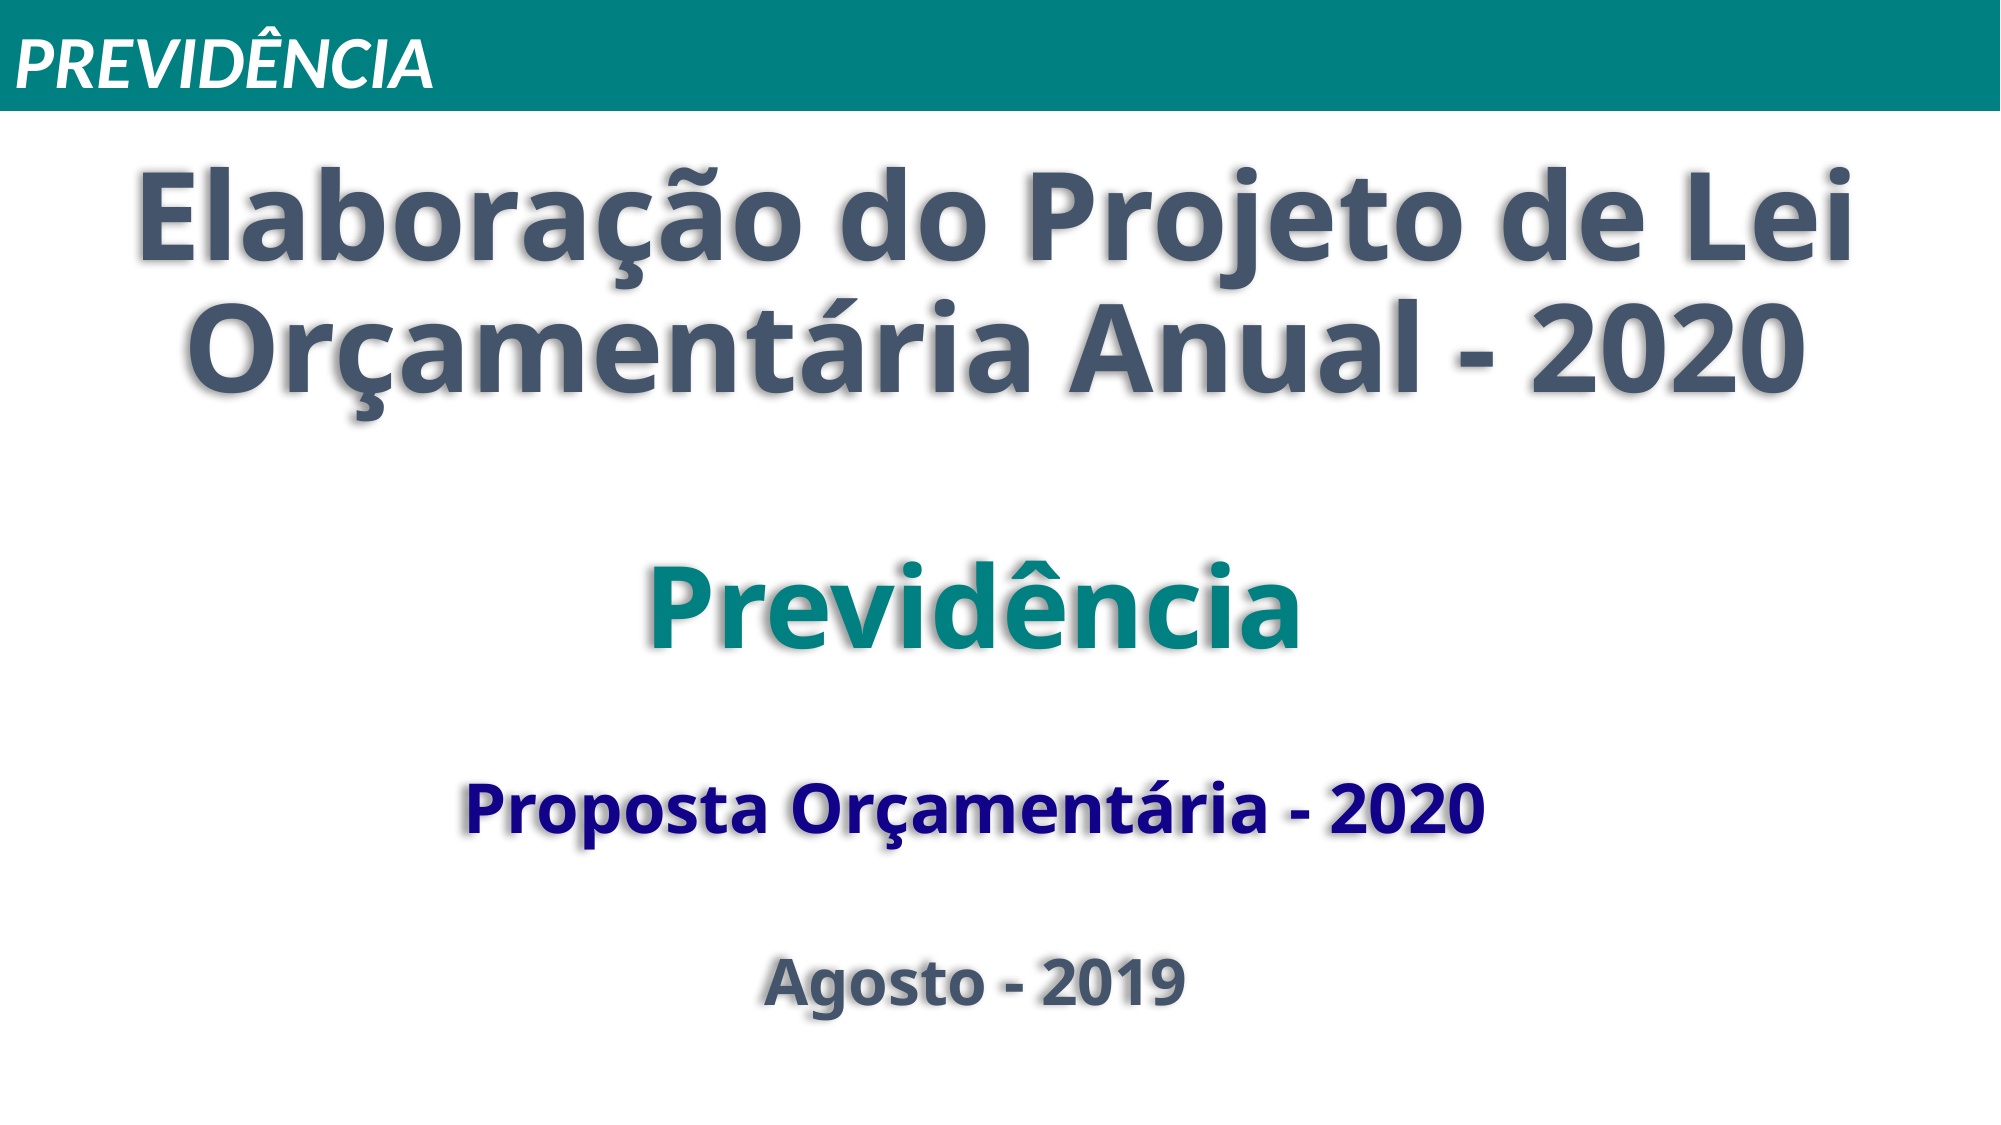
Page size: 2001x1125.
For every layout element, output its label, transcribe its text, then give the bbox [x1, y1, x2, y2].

title Elaboração do Projeto de Lei Orçamentária Anual - 2020 [39, 146, 1954, 427]
text_box PREVIDÊNCIA [0, 0, 2000, 111]
subtitle Previdência Proposta Orçamentária - 2020 Agosto - 2019 [24, 542, 1927, 1033]
